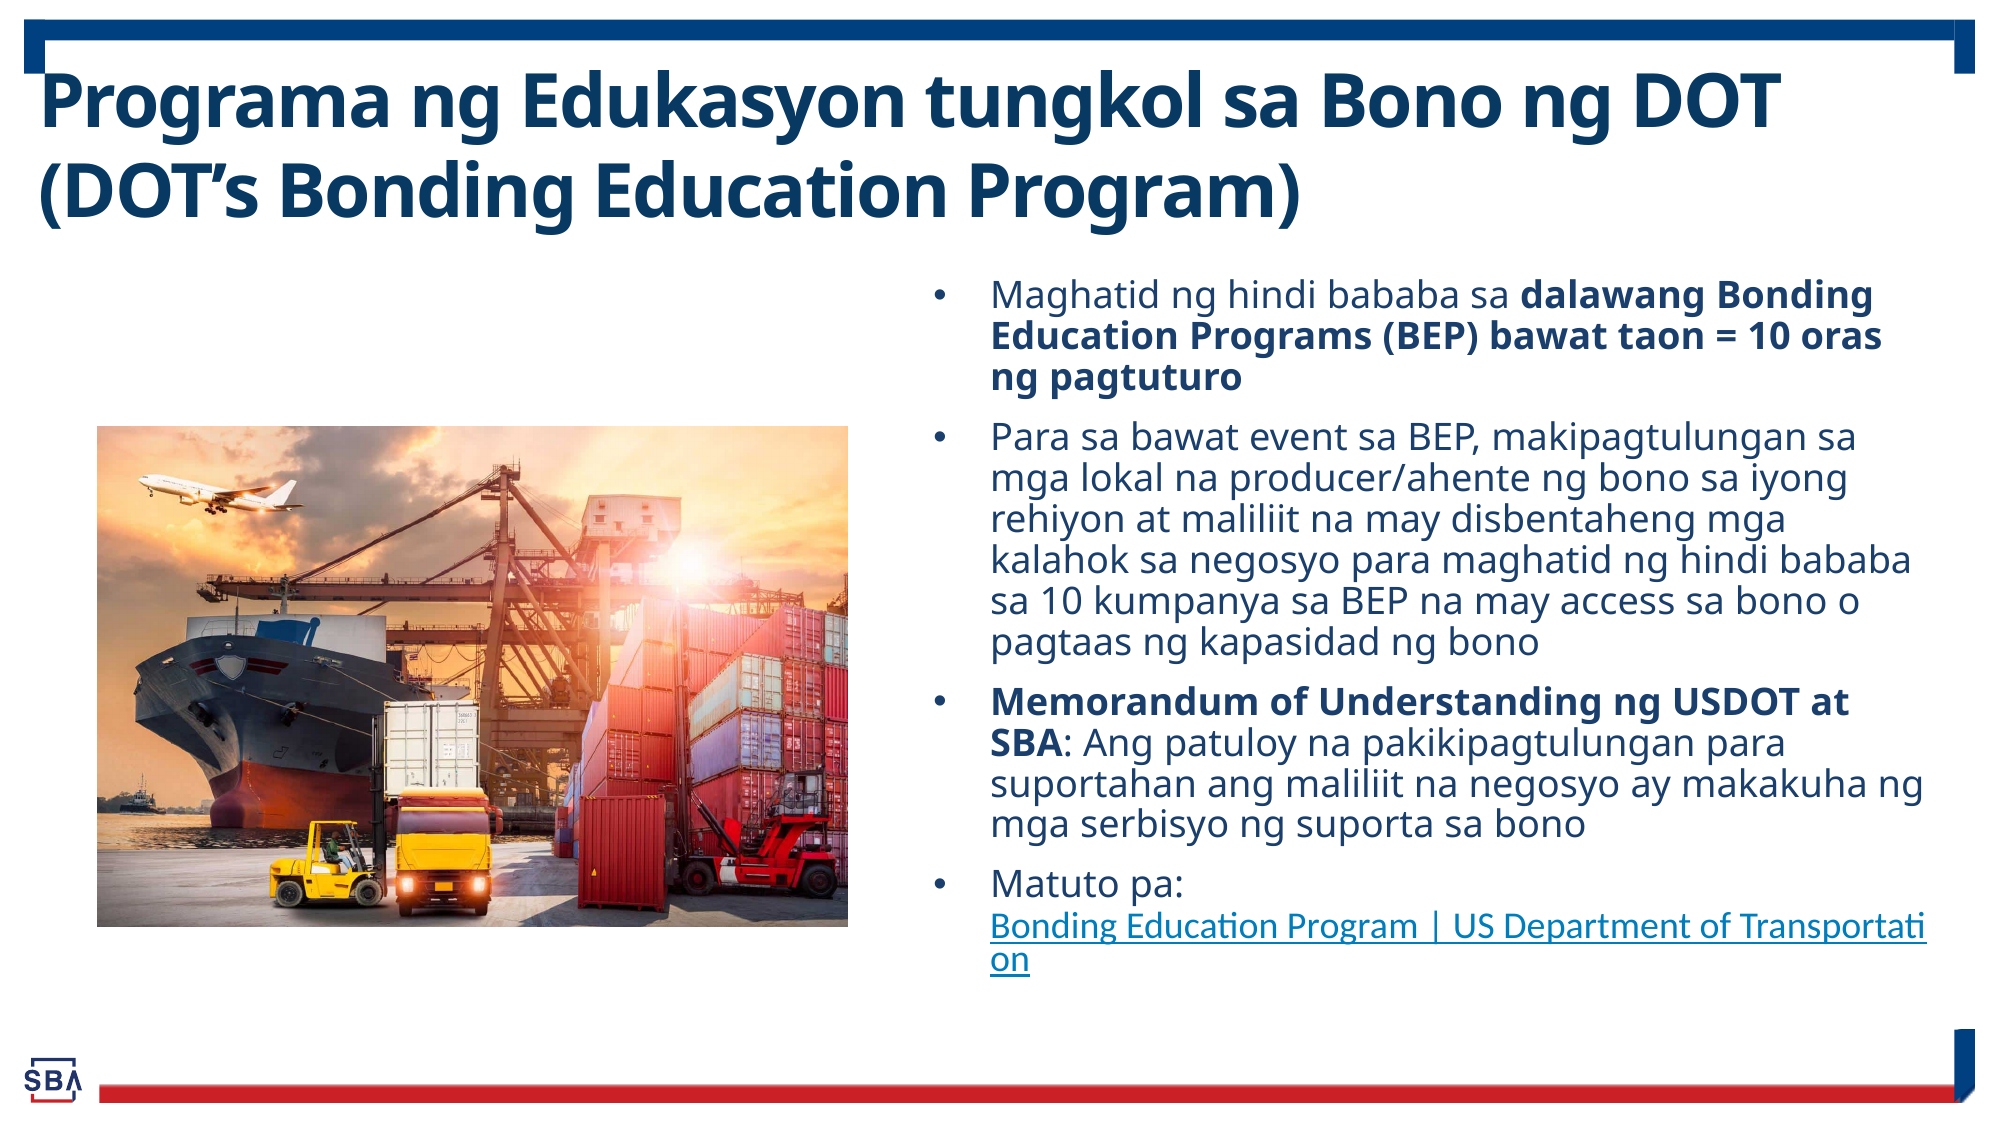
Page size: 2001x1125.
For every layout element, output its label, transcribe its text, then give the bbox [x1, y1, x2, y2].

title Programa ng Edukasyon tungkol sa Bono ng DOT (DOT’s Bonding Education Program) [35, 50, 1848, 241]
picture [97, 426, 848, 927]
list Maghatid ng hindi bababa sa dalawang Bonding Education Programs (BEP) bawat taon = 10 oras ng pagtuturo Para sa bawat event sa BEP, makipagtulungan sa mga lokal na producer/ahente ng bono sa iyong rehiyon at maliliit na may disbentaheng mga kalahok sa negosyo para maghatid ng hindi bababa sa 10 kumpanya sa BEP na may access sa bono o pagtaas ng kapasidad ng bono Memorandum of Understanding ng USDOT at SBA: Ang patuloy na pakikipagtulungan para suportahan ang maliliit na negosyo ay makakuha ng mga serbisyo ng suporta sa bono Matuto pa: Bonding Education Program | US Department of Transportation [933, 276, 1934, 950]
